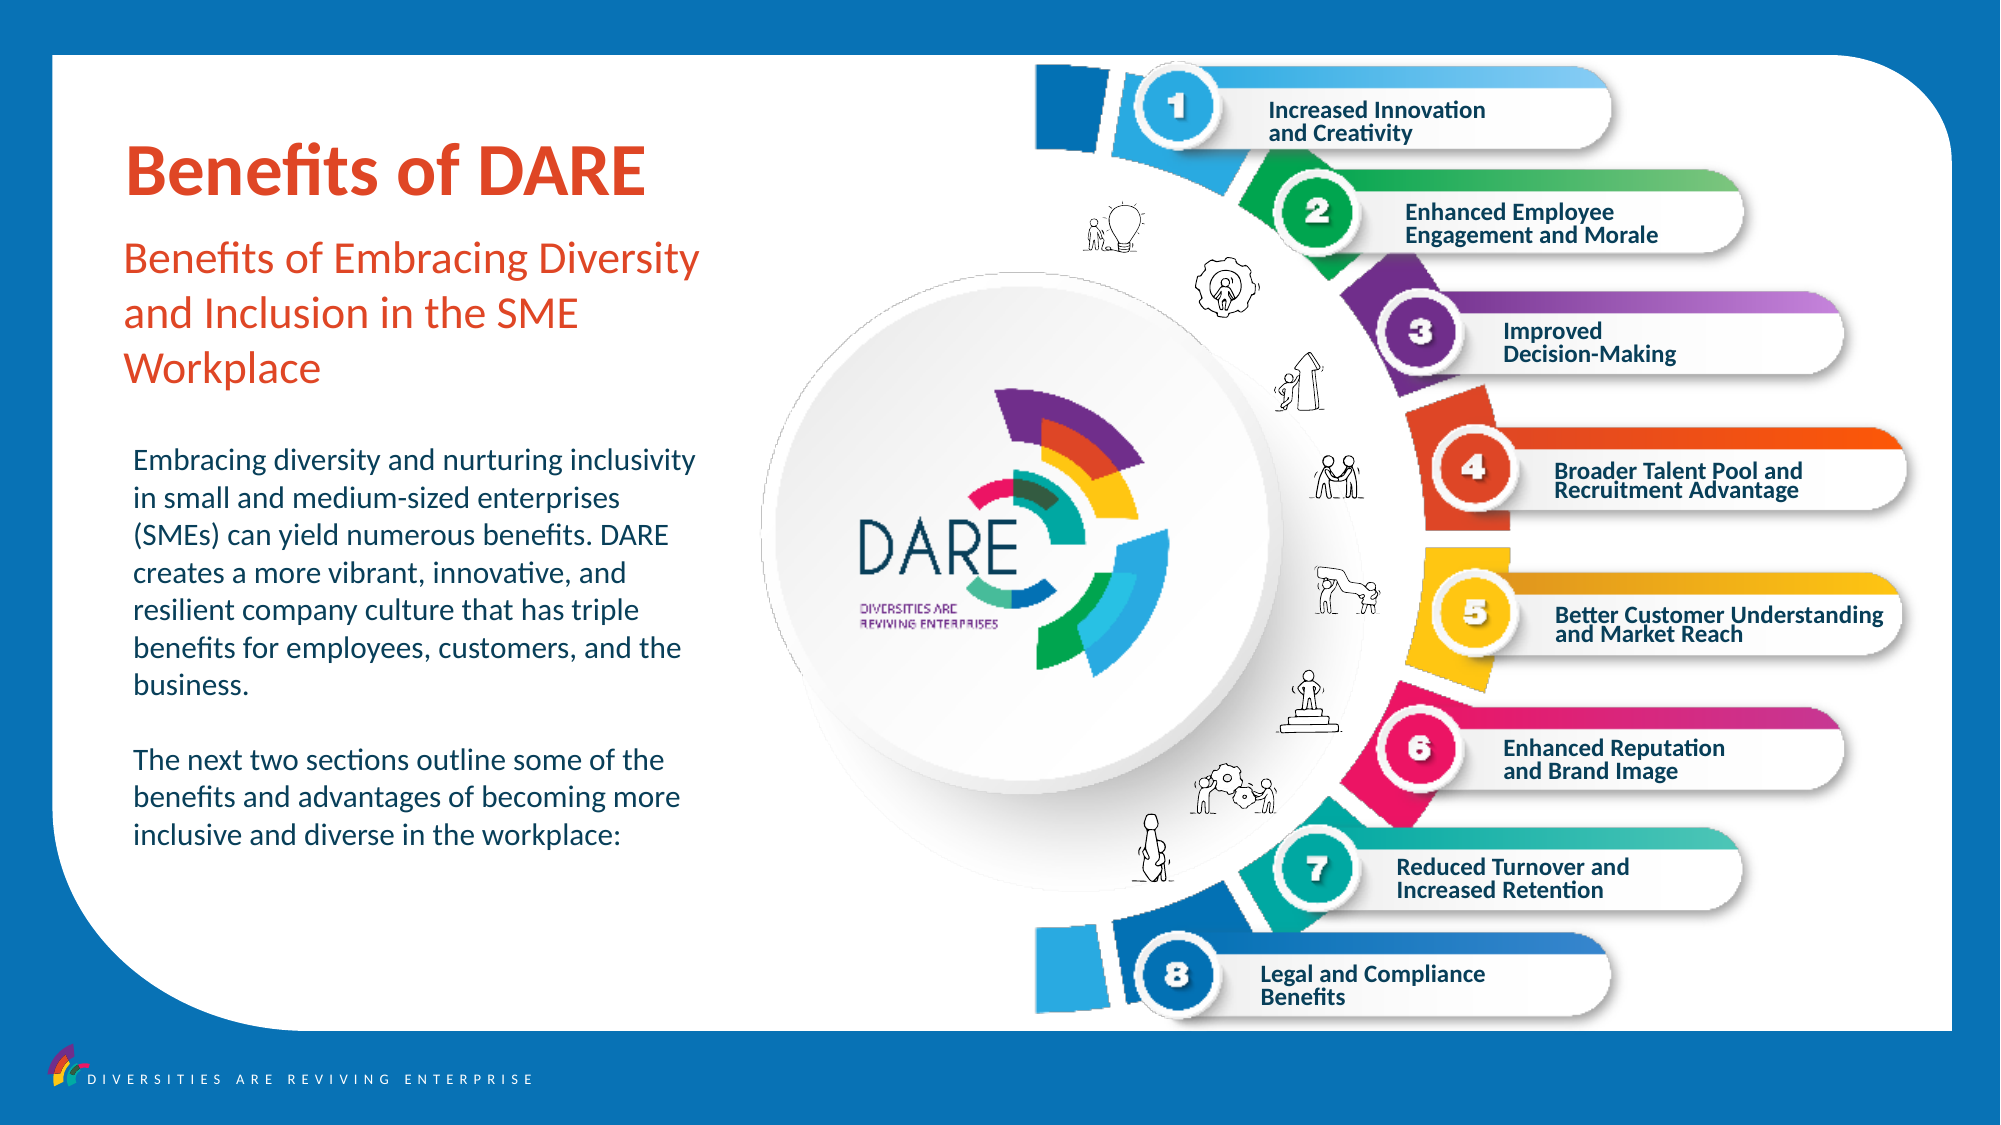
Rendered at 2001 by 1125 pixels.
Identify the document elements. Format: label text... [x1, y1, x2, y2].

list Benefits of DARE [110, 123, 751, 209]
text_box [1189, 763, 1278, 814]
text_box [1082, 200, 1146, 253]
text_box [1314, 565, 1381, 615]
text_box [1194, 256, 1260, 318]
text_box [1274, 351, 1325, 412]
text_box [1131, 813, 1175, 883]
text_box Benefits of Embracing Diversity and Inclusion in the SME Workplace [108, 220, 751, 455]
list Embracing diversity and nurturing inclusivity in small and medium-sized enterprises (SMEs) can yield numerous benefits. DARE creates a more vibrant, innovative, and resilient company culture that has triple benefits for employees, customers, and the business. The next two sections outline some of the benefits and advantages of becoming more inclusive and diverse in the workplace: [118, 455, 722, 738]
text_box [1309, 455, 1365, 499]
picture [751, 0, 1951, 1125]
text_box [1275, 669, 1343, 734]
